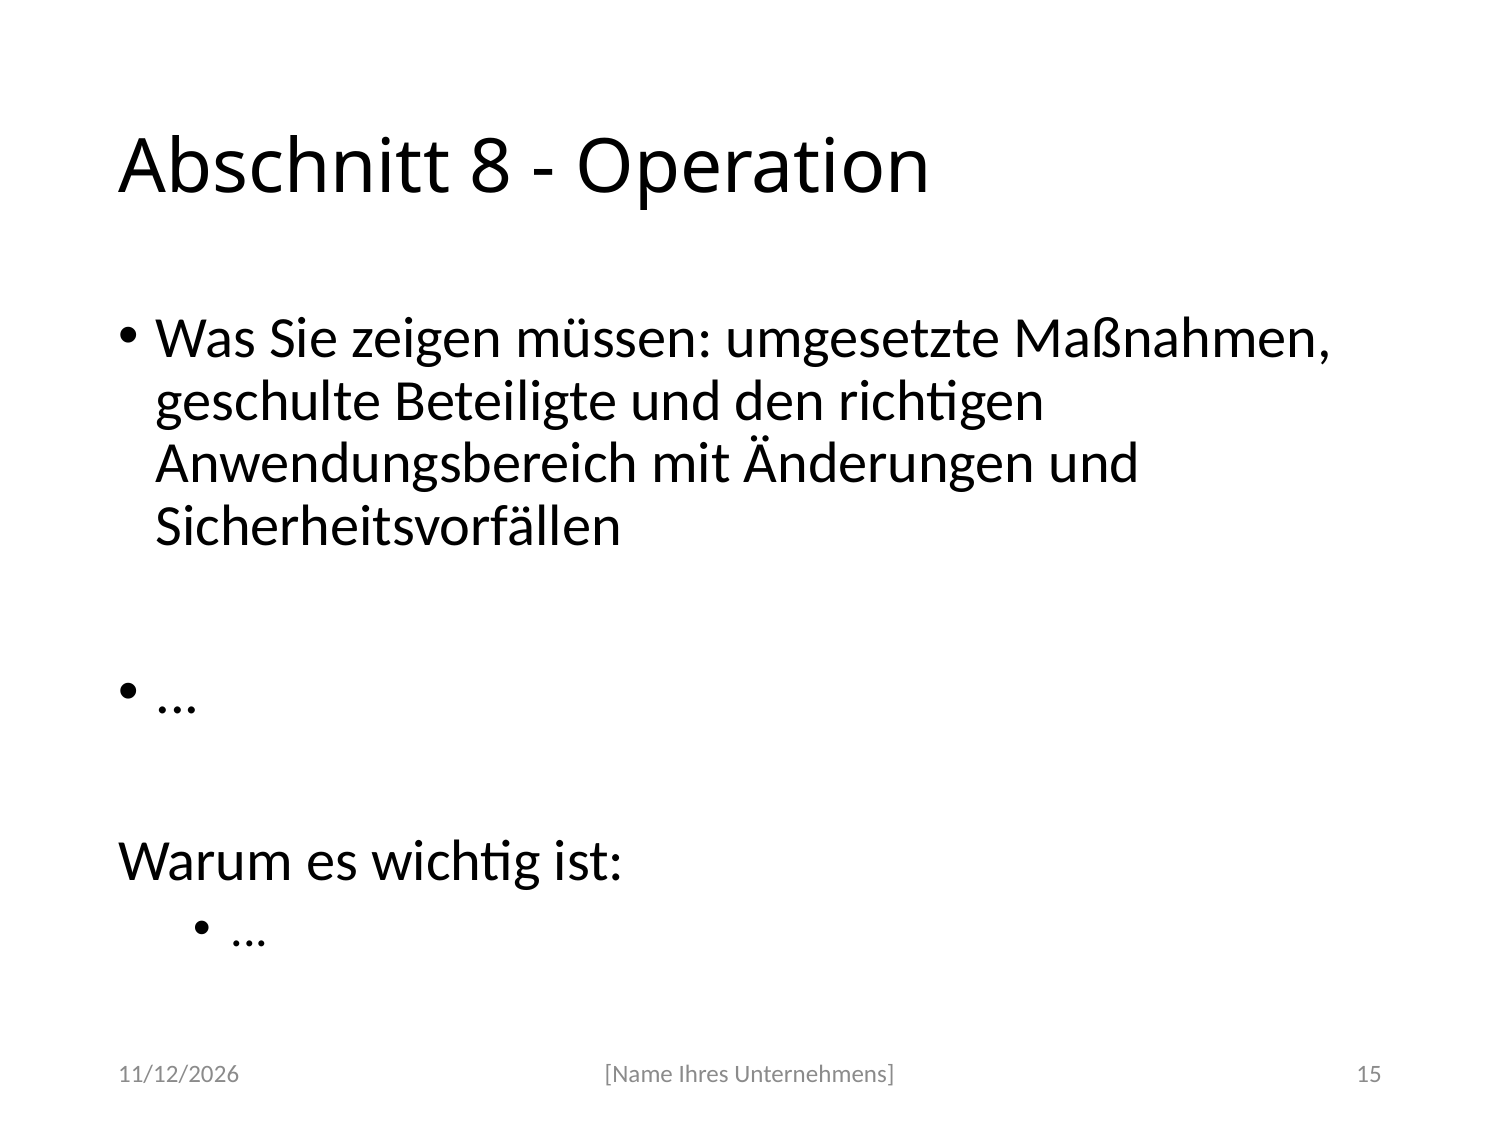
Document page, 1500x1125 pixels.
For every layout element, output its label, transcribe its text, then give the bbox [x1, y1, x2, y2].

title Abschnitt 8 - Operation [103, 59, 1397, 278]
slide_number 15 [1059, 1042, 1397, 1103]
list Was Sie zeigen müssen: umgesetzte Maßnahmen, geschulte Beteiligte und den richtigen Anwendungsbereich mit Änderungen und Sicherheitsvorfällen ... Warum es wichtig ist: ... [103, 299, 1397, 1014]
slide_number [103, 1042, 441, 1103]
footer [Name Ihres Unternehmens] [496, 1042, 1004, 1103]
